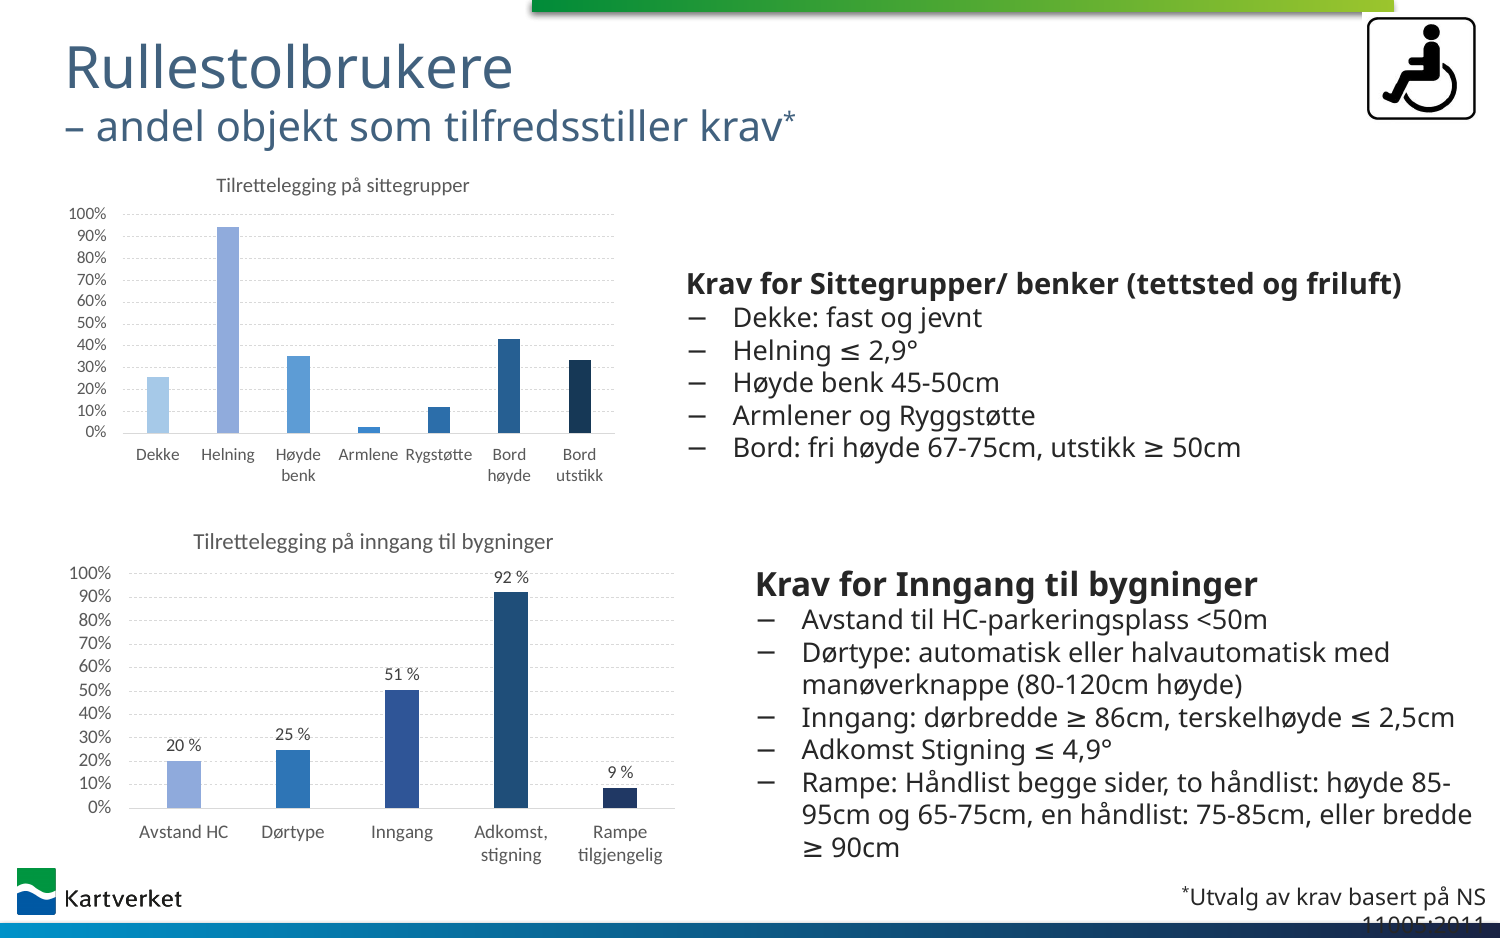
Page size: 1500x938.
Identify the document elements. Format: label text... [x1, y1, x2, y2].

picture [1362, 12, 1481, 126]
text_box *Utvalg av krav basert på NS 11005:2011 [1068, 873, 1500, 938]
text_box Krav for Sittegrupper/ benker (tettsted og friluft) Dekke: fast og jevnt Helning ≤ 2,9° Høyde benk 45-50cm Armlener og Ryggstøtte Bord: fri høyde 67-75cm, utstikk ≥ 50cm [670, 258, 1418, 471]
picture [62, 520, 686, 874]
text_box Rullestolbrukere – andel objekt som tilfredsstiller krav* [49, 25, 1431, 158]
text_box Krav for Inngang til bygninger Avstand til HC-parkeringsplass <50m Dørtype: automatisk eller halvautomatisk med manøverknappe (80-120cm høyde) Inngang: dørbredde ≥ 86cm, terskelhøyde ≤ 2,5cm Adkomst Stigning ≤ 4,9° Rampe: Håndlist begge sider, to håndlist: høyde 85-95cm og 65-75cm, en håndlist: 75-85cm, eller bredde ≥ 90cm [740, 555, 1491, 870]
picture [62, 166, 625, 492]
